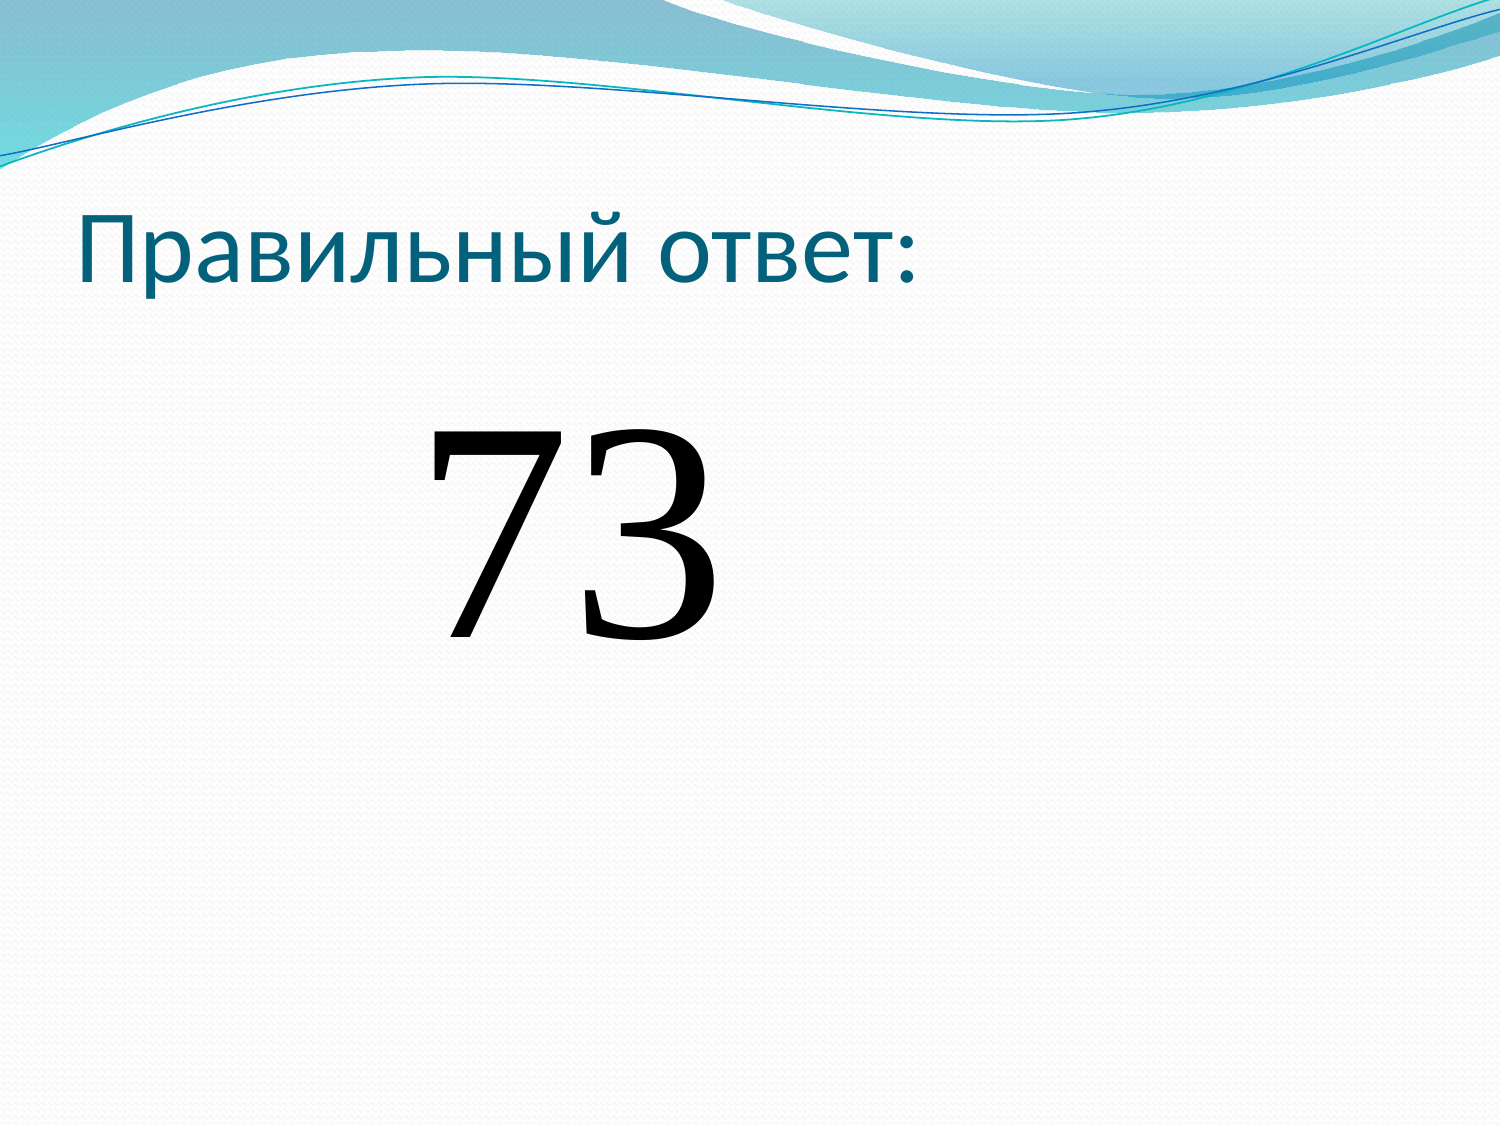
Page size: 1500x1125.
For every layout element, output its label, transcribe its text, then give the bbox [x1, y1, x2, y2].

title Правильный ответ: [75, 115, 1425, 303]
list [371, 349, 763, 717]
